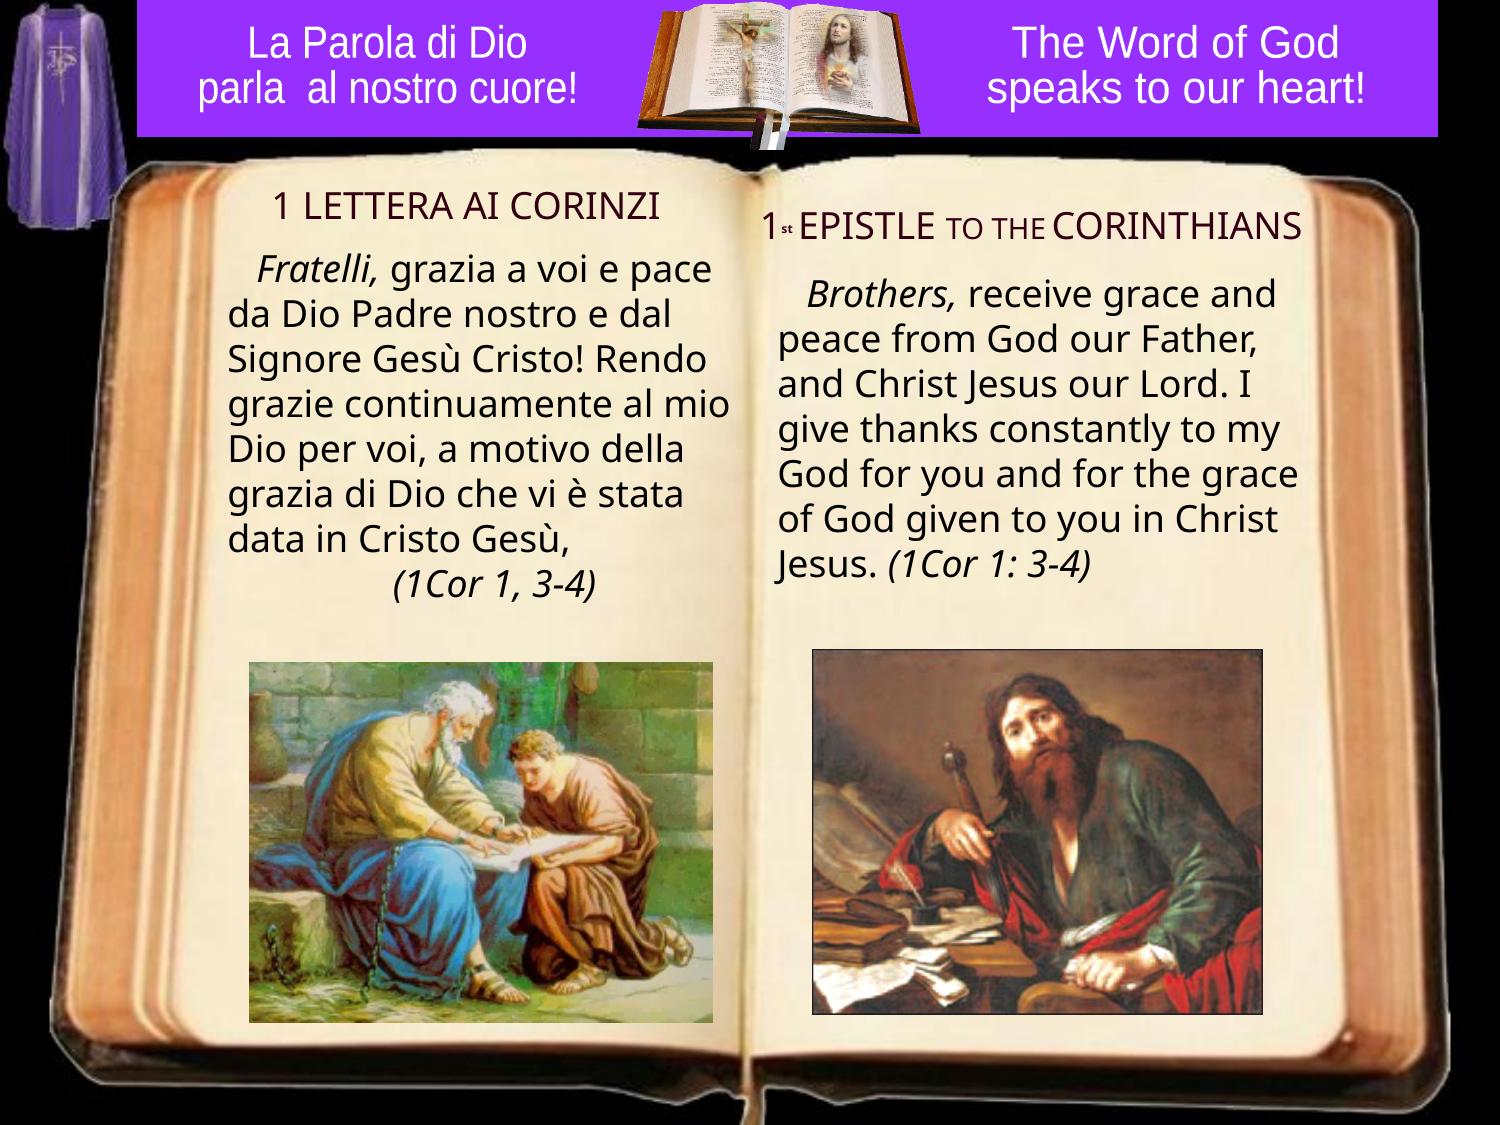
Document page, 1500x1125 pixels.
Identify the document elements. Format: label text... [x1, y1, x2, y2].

text_box [137, 0, 624, 137]
text_box Brothers, receive grace and peace from God our Father, and Christ Jesus our Lord. I give thanks constantly to my God for you and for the grace of God given to you in Christ Jesus. (1Cor 1: 3-4) [762, 262, 1325, 593]
picture [0, 0, 1500, 1125]
title 1st EPISTLE TO THE CORINTHIANS [725, 187, 1338, 263]
text_box Fratelli, grazia a voi e pace da Dio Padre nostro e dal Signore Gesù Cristo! Rendo grazie continuamente al mio Dio per voi, a motivo della grazia di Dio che vi è stata data in Cristo Gesù, (1Cor 1, 3-4) [212, 237, 763, 613]
text_box [925, 0, 1438, 137]
text_box 1 LETTERA AI CORINZI [199, 174, 713, 235]
